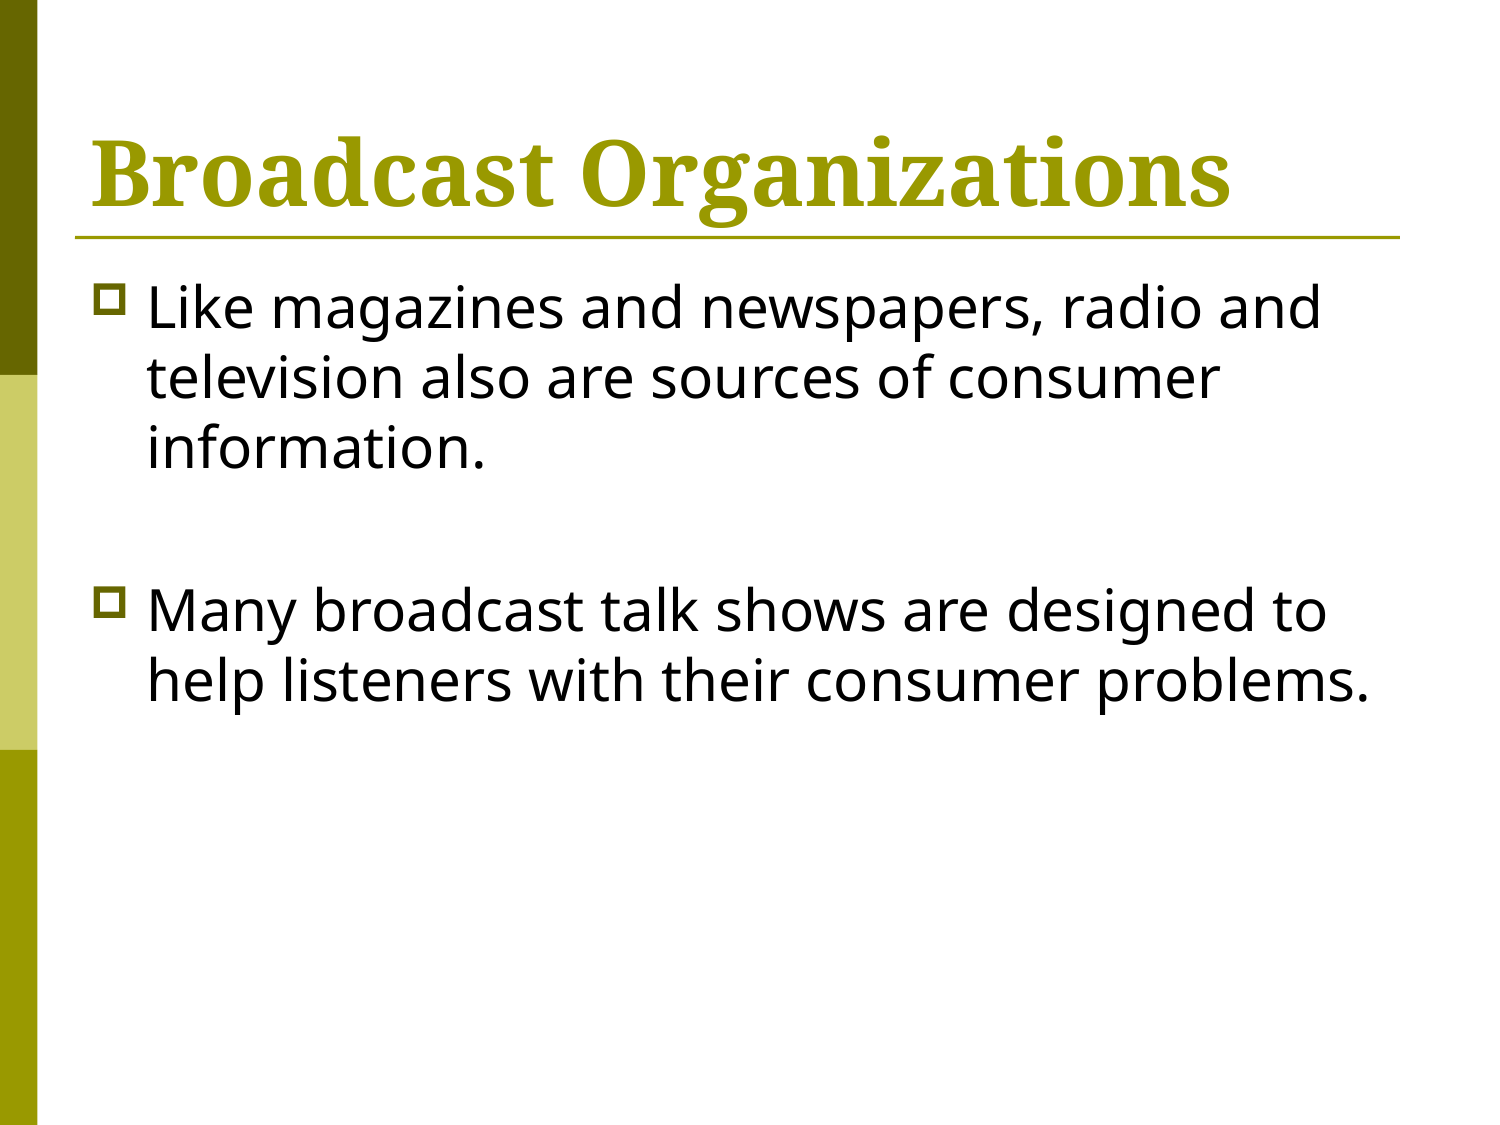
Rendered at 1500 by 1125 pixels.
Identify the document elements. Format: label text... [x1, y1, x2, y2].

title Broadcast Organizations [74, 45, 1426, 233]
list Like magazines and newspapers, radio and television also are sources of consumer information. Many broadcast talk shows are designed to help listeners with their consumer problems. [74, 262, 1426, 1006]
